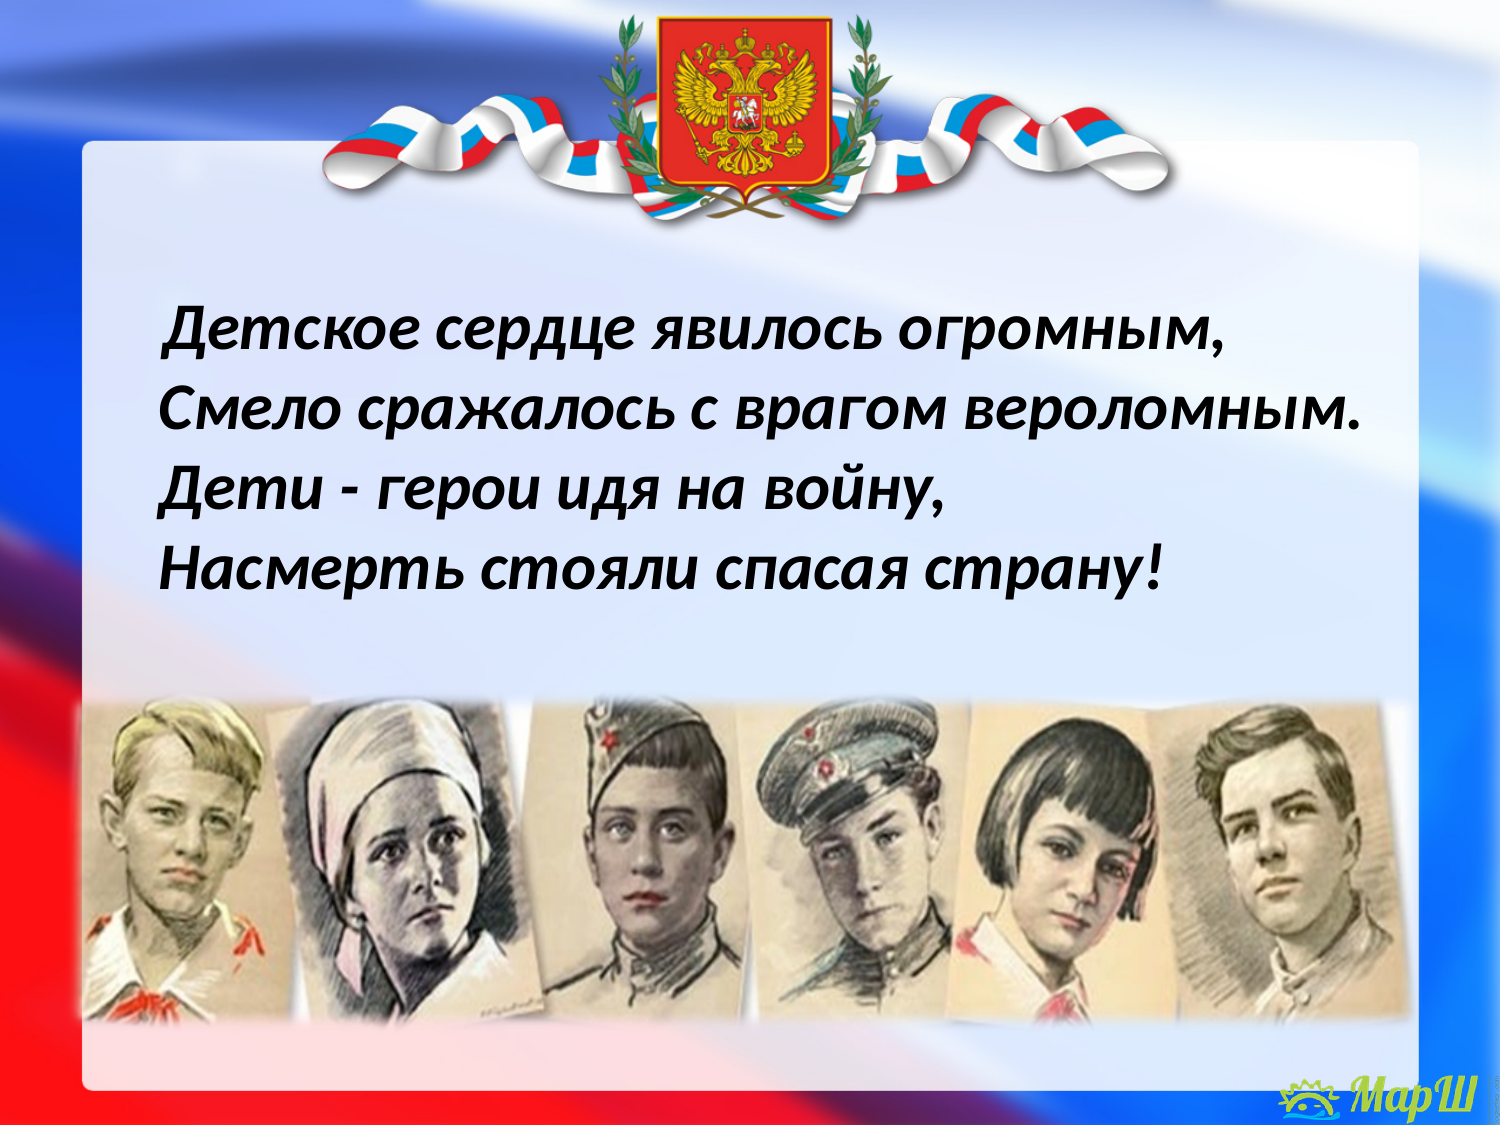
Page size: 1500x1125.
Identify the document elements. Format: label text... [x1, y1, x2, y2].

list Детское сердце явилось огромным, Смело сражалось с врагом вероломным. Дети - герои идя на войну, Насмерть стояли спасая страну! [87, 275, 1438, 663]
picture [0, 0, 1500, 1125]
